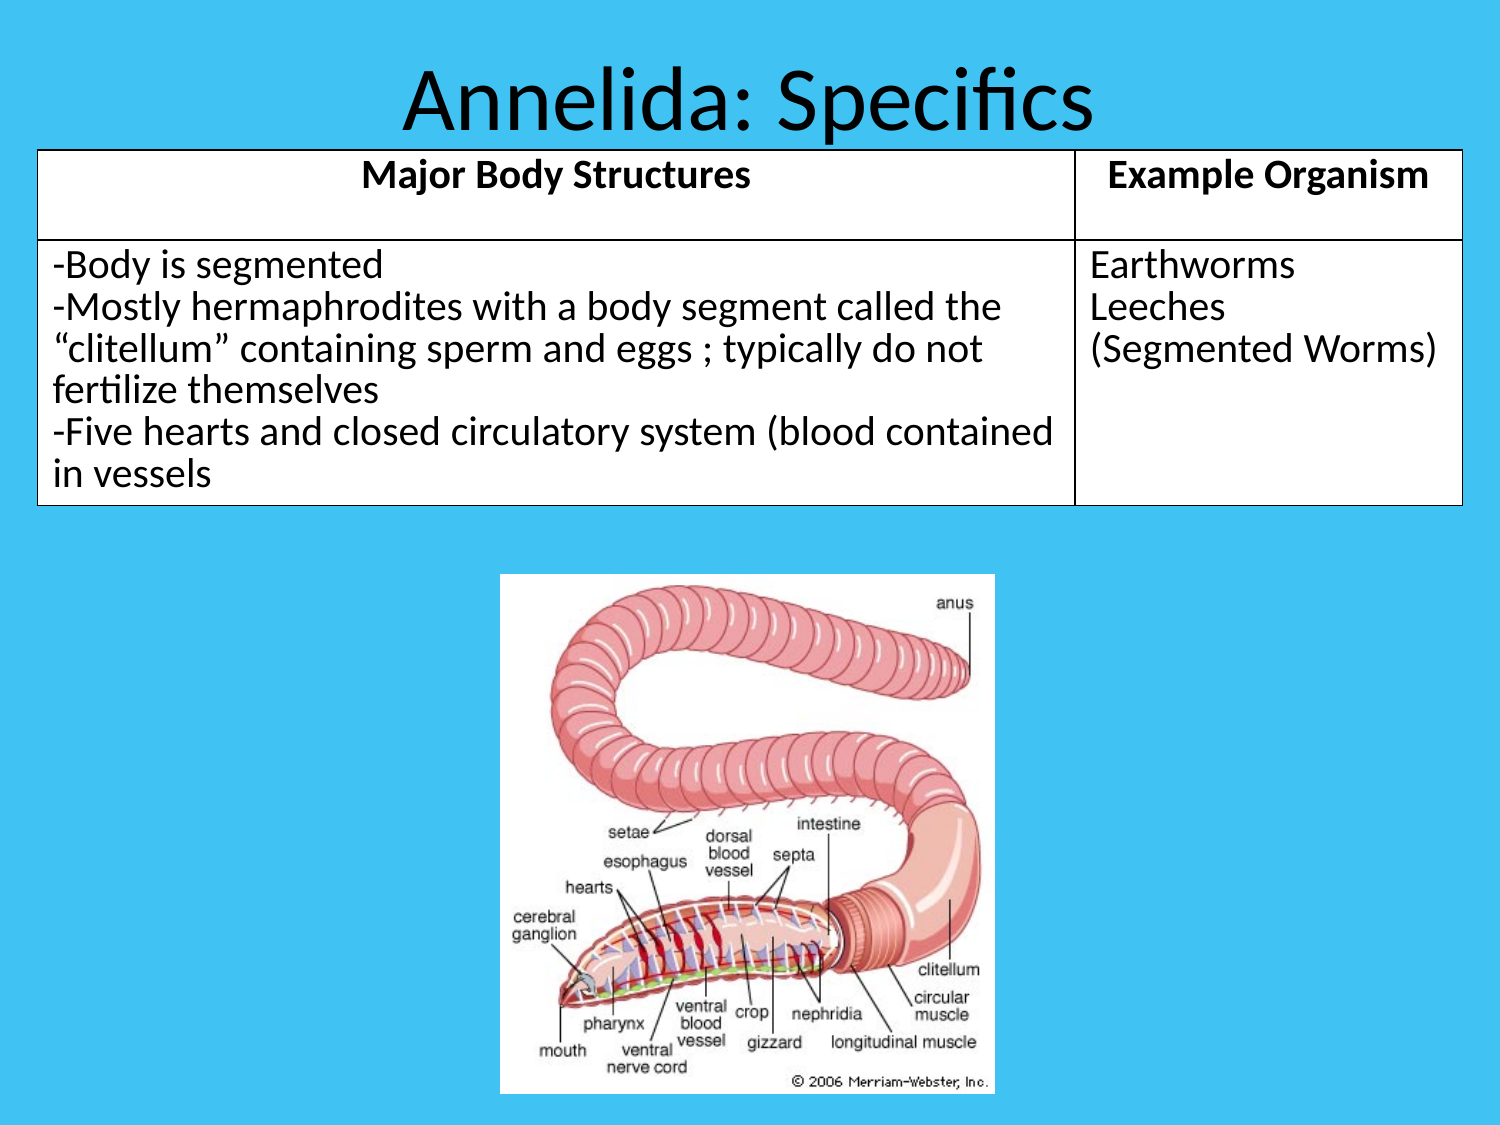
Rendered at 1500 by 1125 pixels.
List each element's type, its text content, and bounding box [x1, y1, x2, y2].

table_cell Earthworms Leeches (Segmented Worms) [1076, 241, 1462, 505]
table_header Example Organism [1076, 151, 1462, 239]
title Annelida: Specifics [75, 0, 1425, 149]
picture [499, 574, 995, 1094]
table_header Major Body Structures [38, 151, 1074, 239]
table_cell -Body is segmented -Mostly hermaphrodites with a body segment called the “clitellum” containing sperm and eggs ; typically do not fertilize themselves -Five hearts and closed circulatory system (blood contained in vessels [38, 241, 1074, 505]
